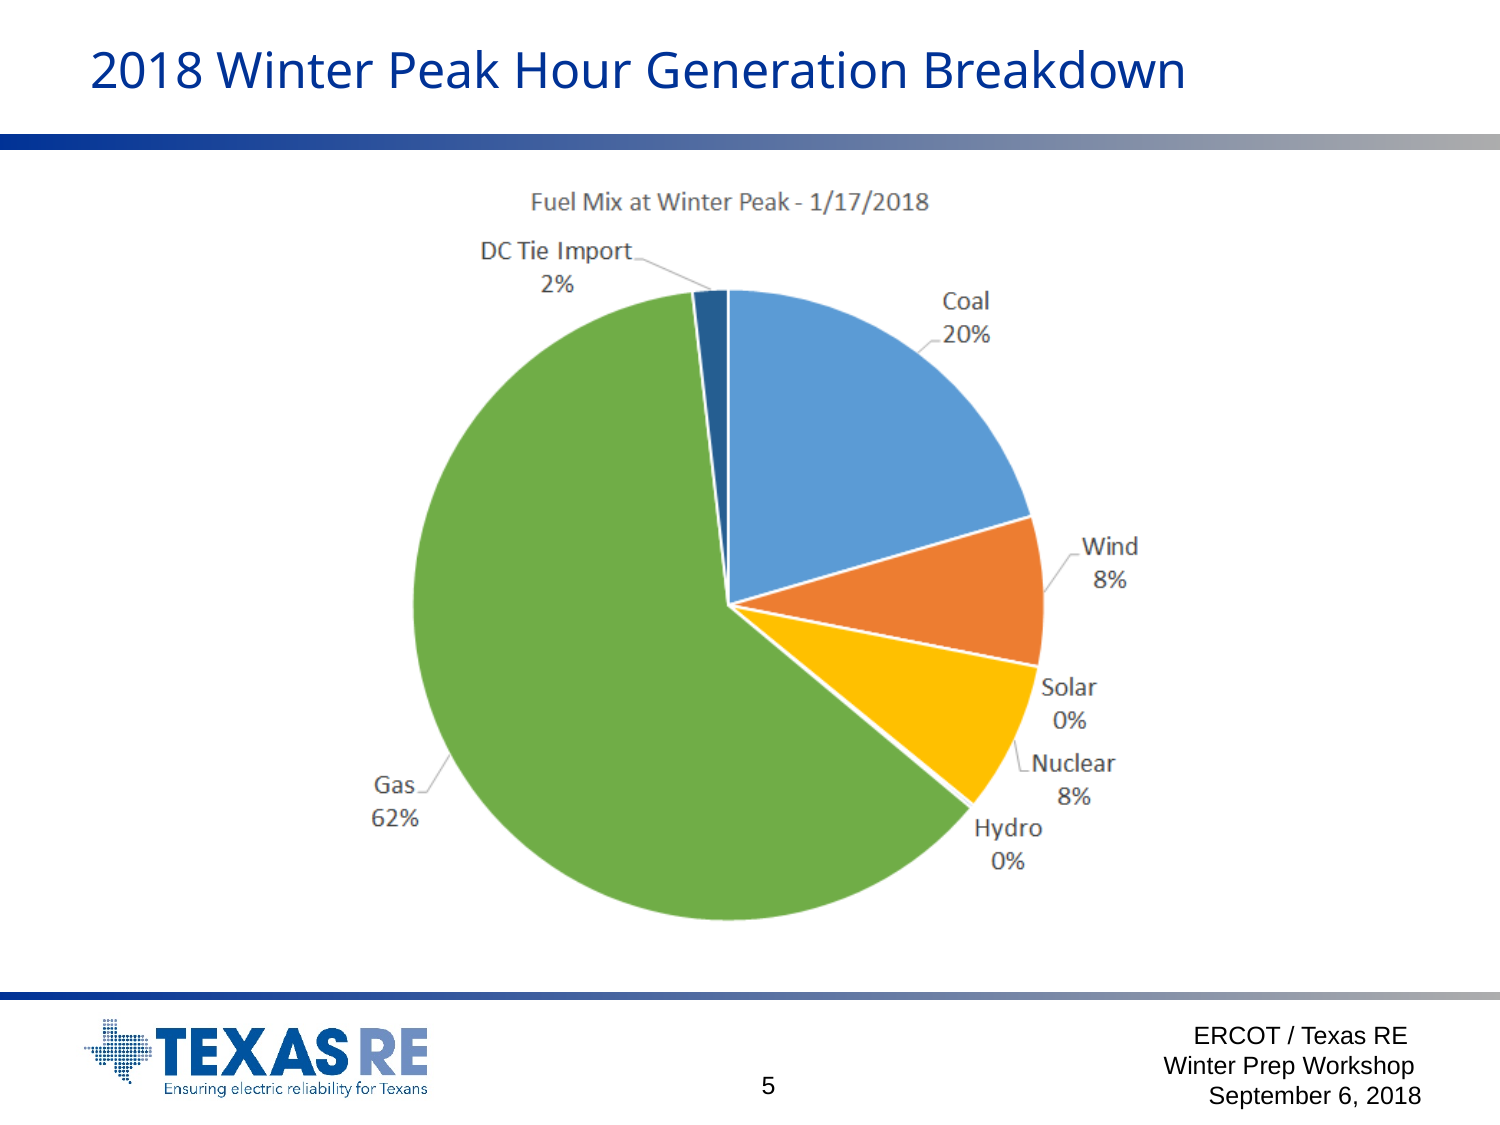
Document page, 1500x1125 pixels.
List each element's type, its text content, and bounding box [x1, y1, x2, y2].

picture [76, 1012, 434, 1103]
title 2018 Winter Peak Hour Generation Breakdown [75, 12, 1450, 125]
picture [262, 187, 1176, 963]
footer ERCOT / Texas RE Winter Prep Workshop September 6, 2018 [1137, 1012, 1438, 1125]
